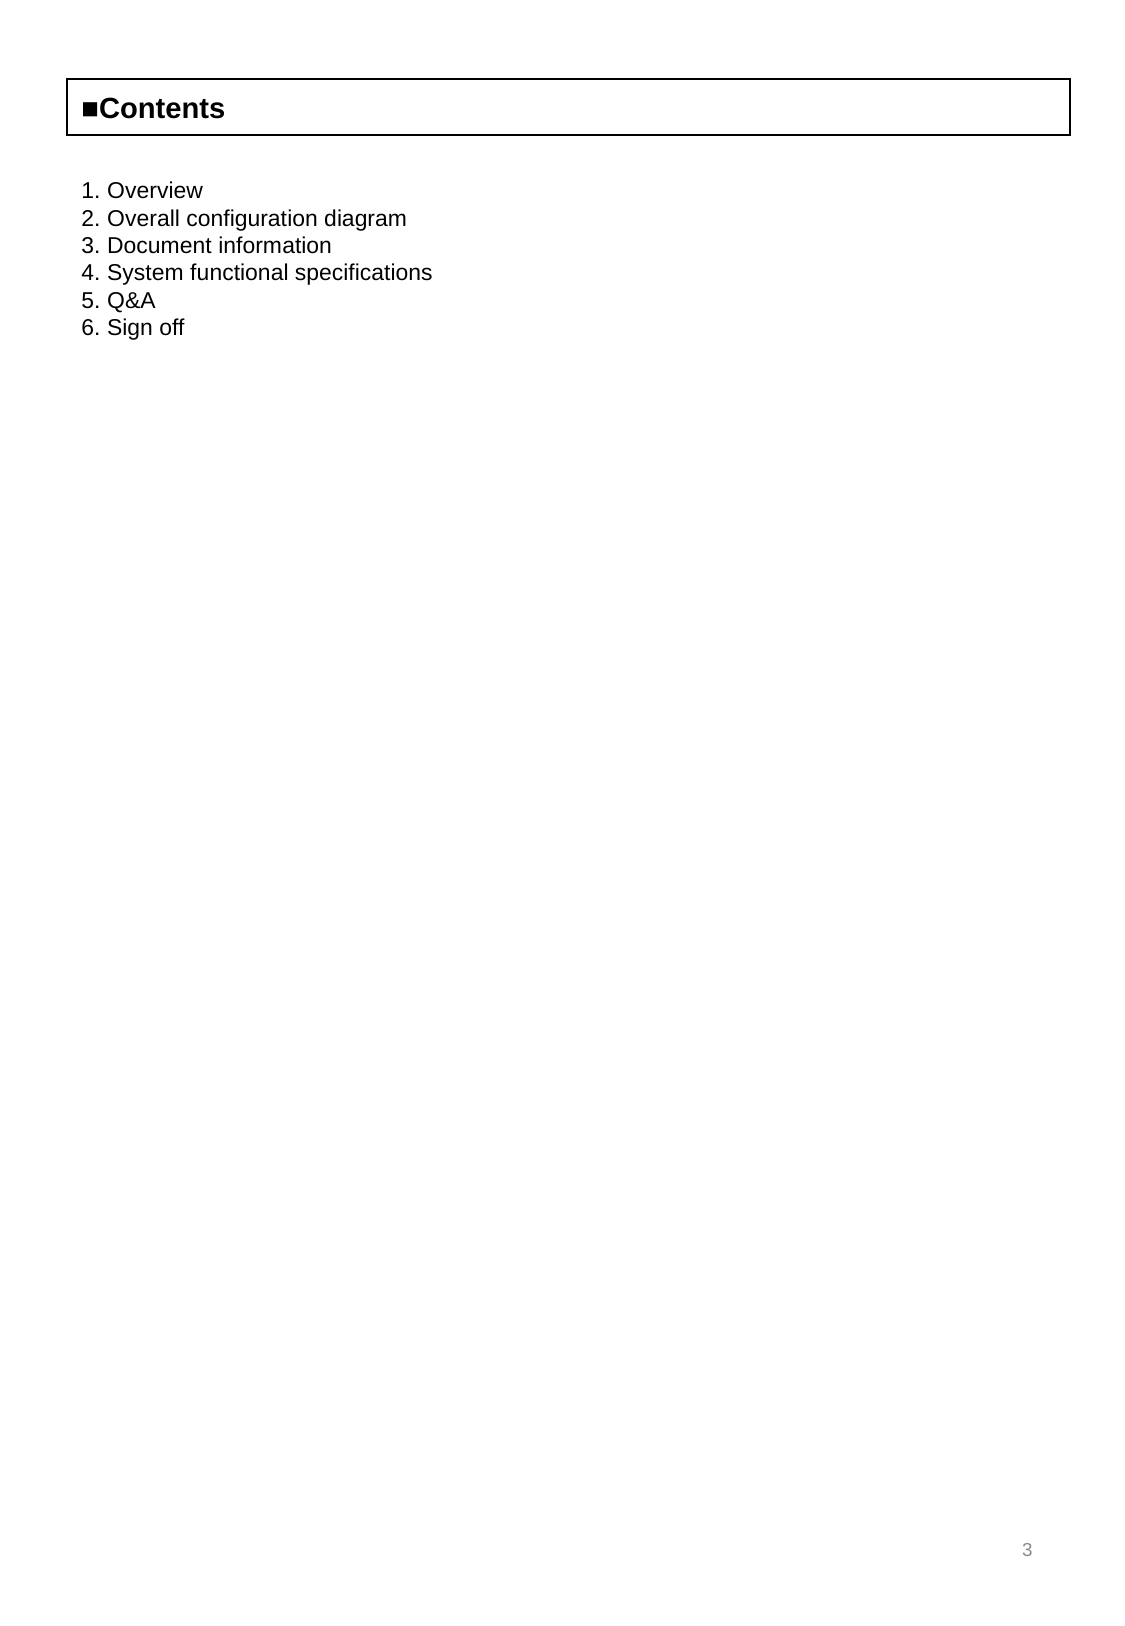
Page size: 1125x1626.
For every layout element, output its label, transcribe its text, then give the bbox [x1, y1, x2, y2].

text_box ■Contents [66, 78, 1071, 136]
slide_number 3 [794, 1506, 1048, 1593]
text_box 1. Overview 2. Overall configuration diagram 3. Document information 4. System functional specifications 5. Q&A 6. Sign off [66, 168, 1071, 403]
